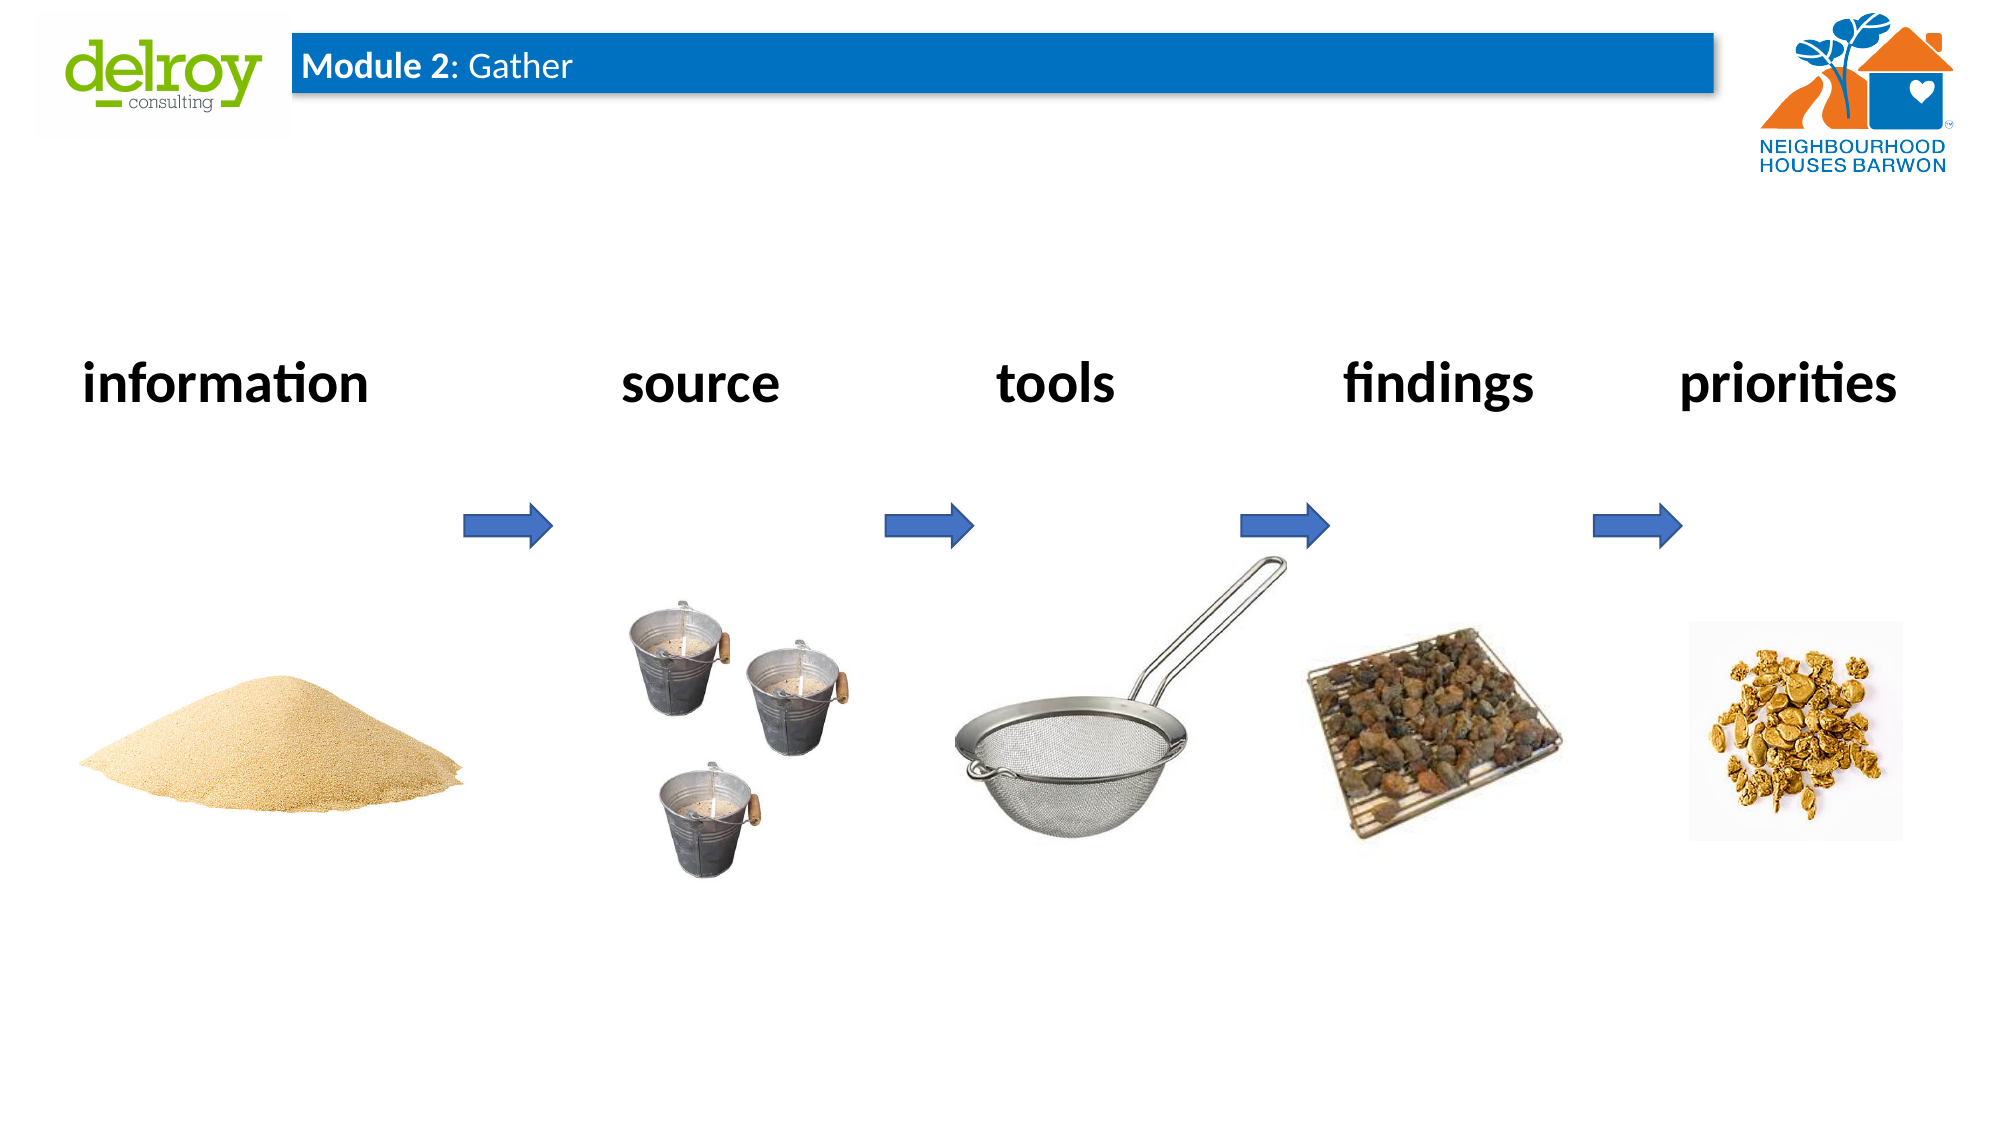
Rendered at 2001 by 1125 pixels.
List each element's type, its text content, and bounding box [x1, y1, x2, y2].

picture [1300, 604, 1570, 865]
text_box [1592, 502, 1683, 550]
text_box findings [1328, 336, 1664, 422]
text_box information [68, 336, 404, 422]
text_box [1240, 502, 1331, 550]
picture [1689, 621, 1903, 841]
picture [68, 658, 474, 825]
picture [955, 526, 1287, 867]
text_box Module 2: Gather [292, 33, 1714, 93]
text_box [613, 583, 860, 888]
text_box priorities [1664, 336, 2000, 422]
picture [35, 11, 292, 140]
text_box [463, 502, 554, 550]
text_box source [606, 336, 824, 422]
text_box tools [981, 336, 1148, 422]
picture [1759, 11, 1955, 176]
text_box [884, 502, 975, 550]
